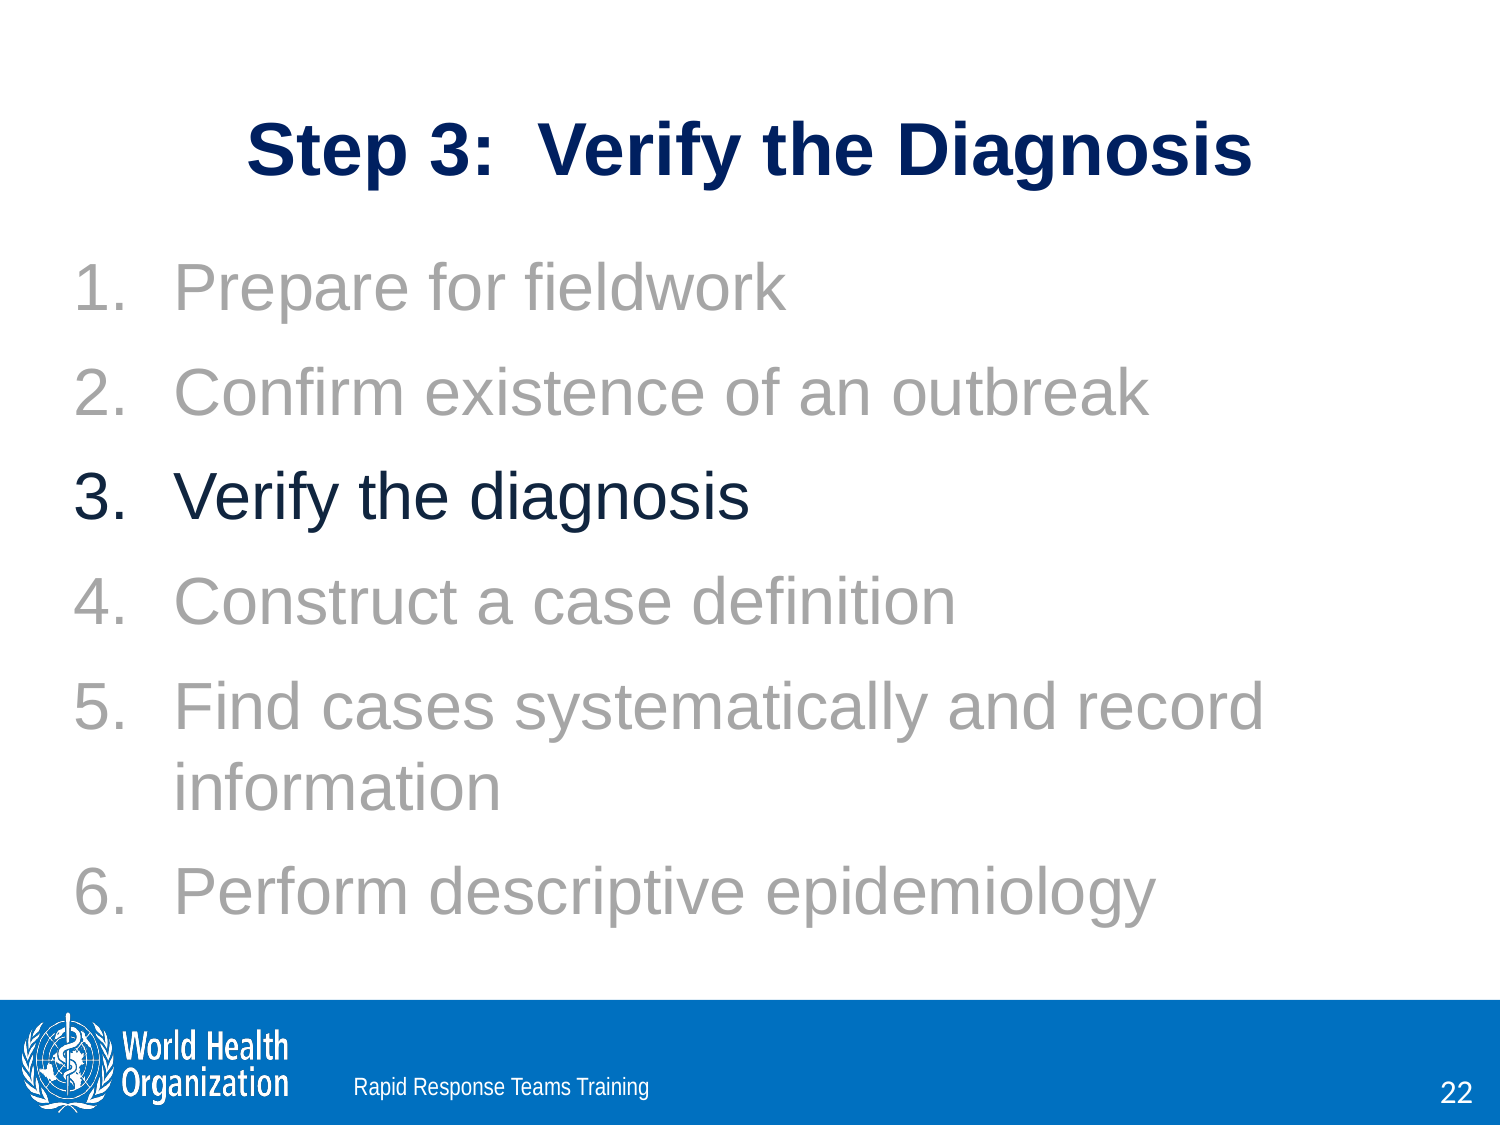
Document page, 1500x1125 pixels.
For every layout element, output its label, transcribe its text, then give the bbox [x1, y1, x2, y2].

text_box Step 3: Verify the Diagnosis [62, 93, 1439, 256]
text_box Prepare for fieldwork Confirm existence of an outbreak Verify the diagnosis Construct a case definition Find cases systematically and record information Perform descriptive epidemiology [58, 236, 1437, 1024]
picture [21, 1012, 288, 1113]
